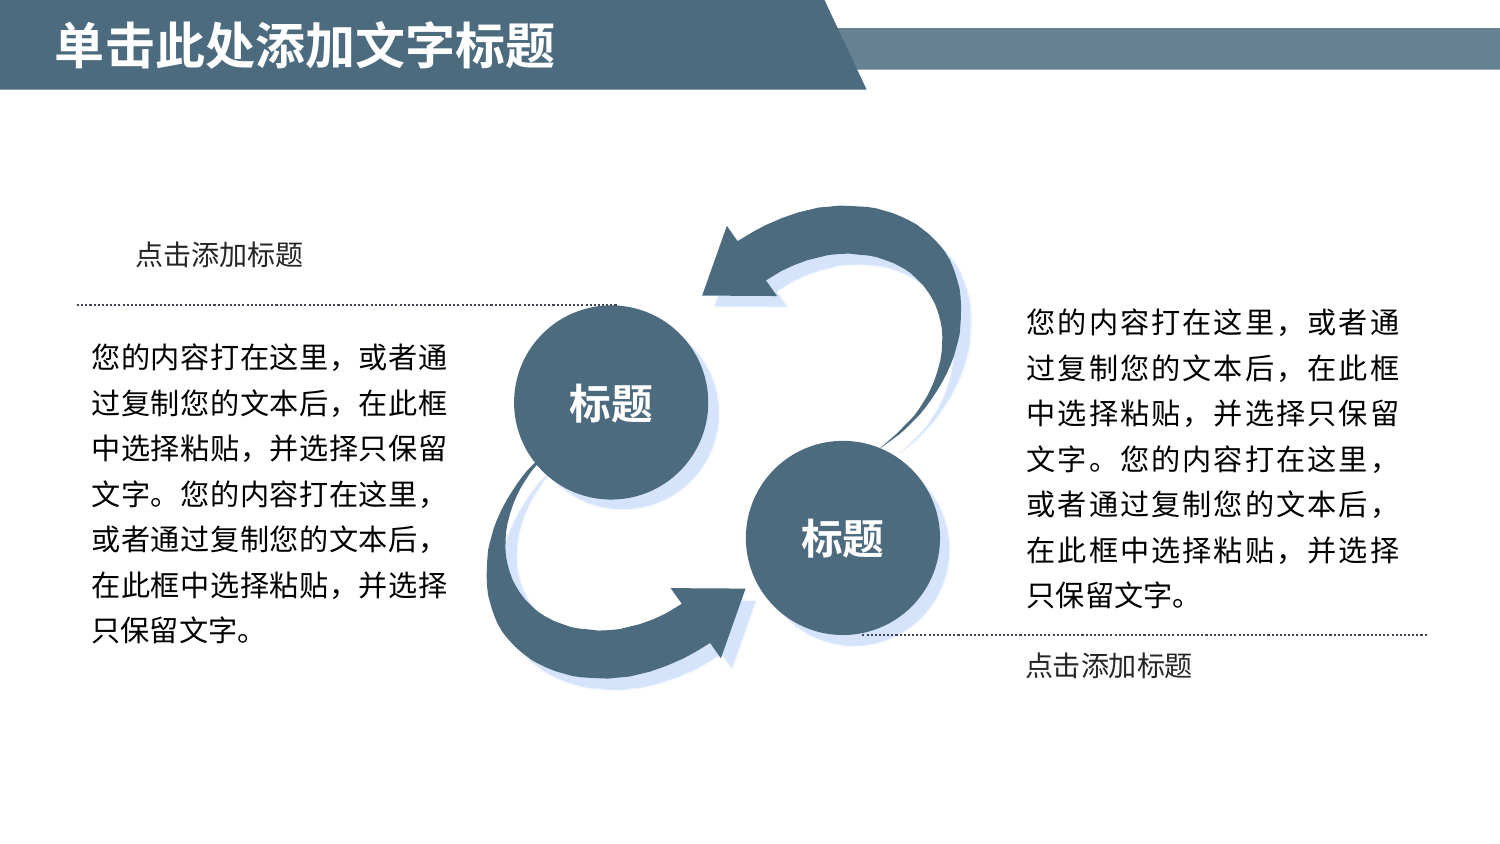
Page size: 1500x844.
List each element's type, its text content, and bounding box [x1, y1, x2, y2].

text_box [486, 463, 746, 679]
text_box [862, 634, 1427, 702]
text_box 您的内容打在这里，或者通过复制您的文本后，在此框中选择粘贴，并选择只保留文字。您的内容打在这里，或者通过复制您的文本后，在此框中选择粘贴，并选择只保留文字。 [1011, 287, 1415, 620]
text_box 您的内容打在这里，或者通过复制您的文本后，在此框中选择粘贴，并选择只保留文字。您的内容打在这里，或者通过复制您的文本后，在此框中选择粘贴，并选择只保留文字。 [76, 321, 463, 655]
text_box 标题 [745, 440, 941, 636]
text_box [702, 205, 962, 448]
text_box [76, 229, 619, 306]
text_box 标题 [514, 305, 709, 500]
